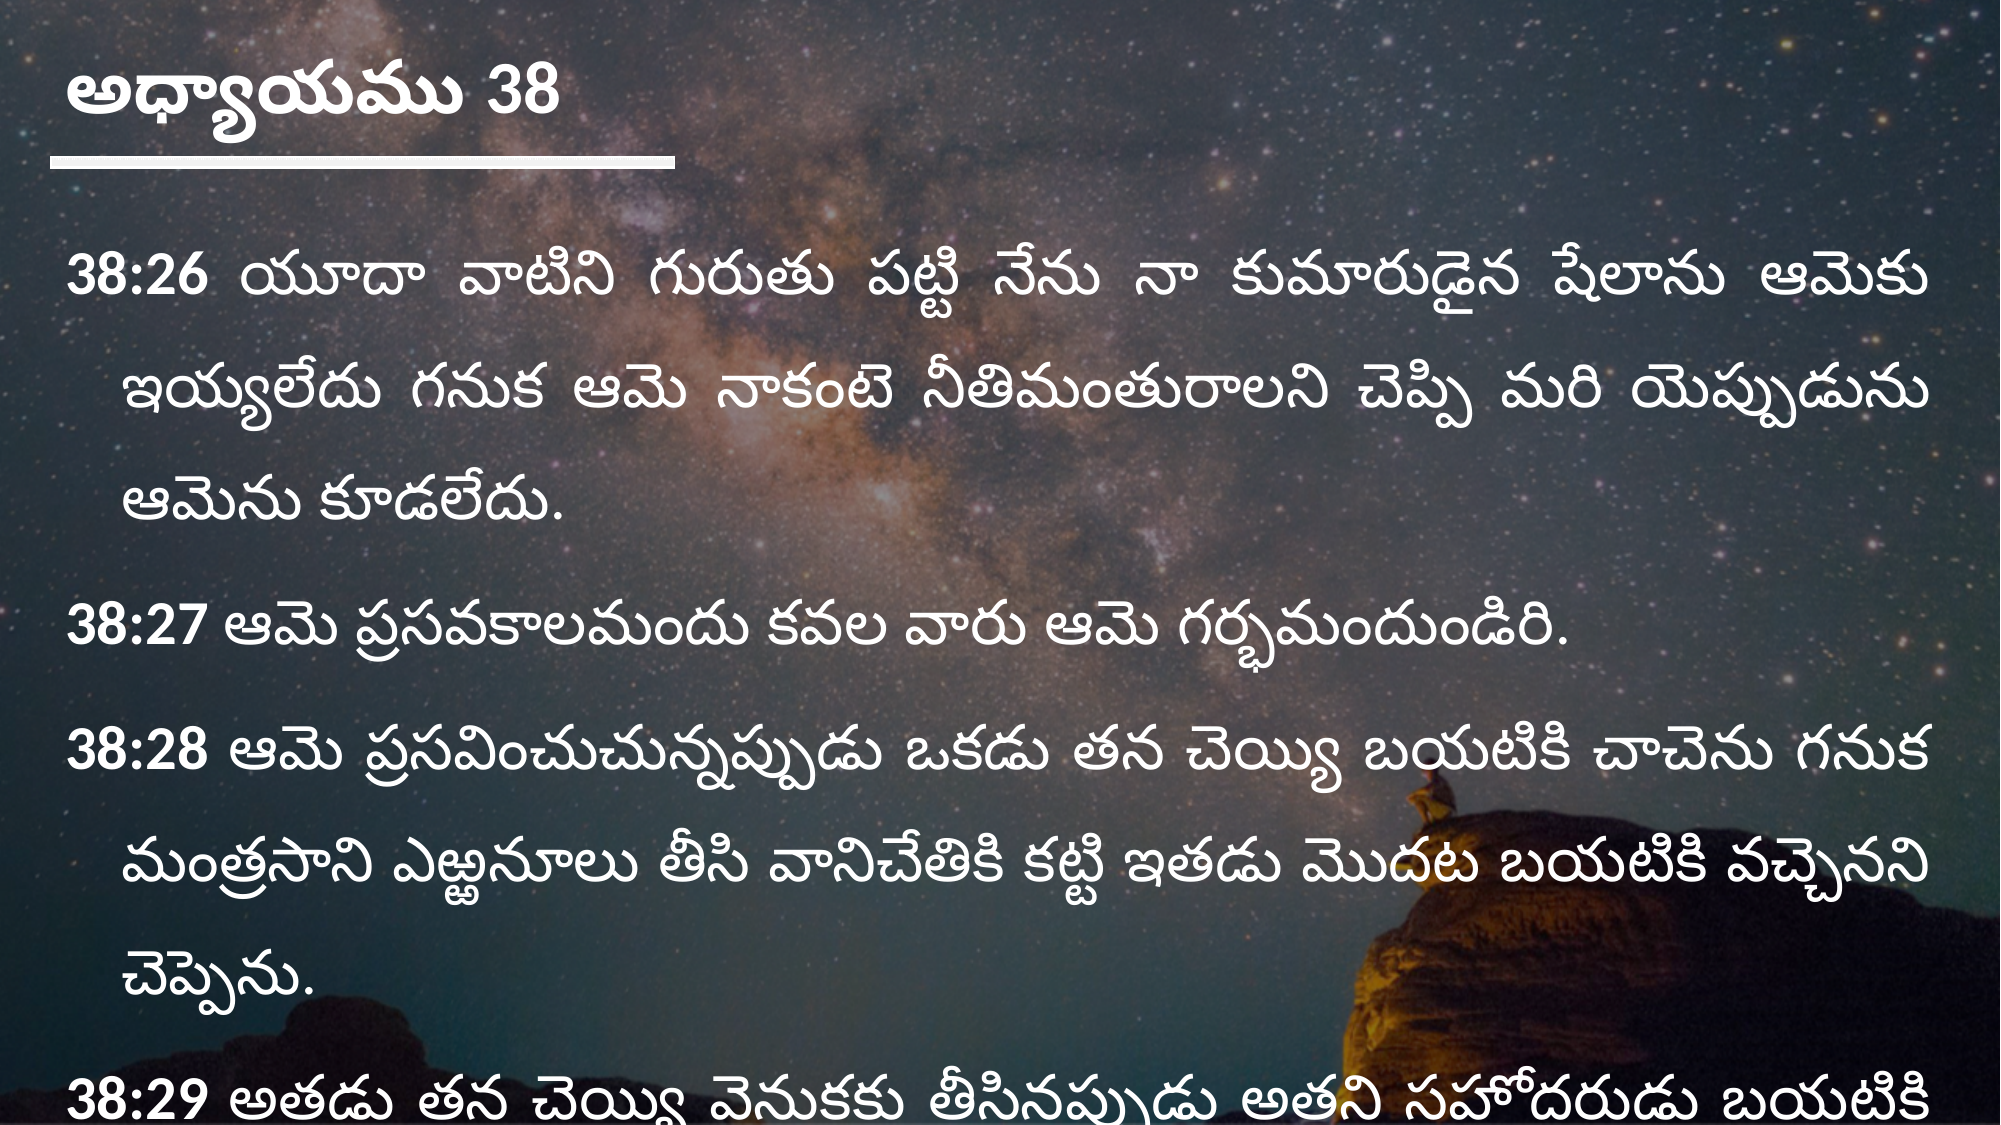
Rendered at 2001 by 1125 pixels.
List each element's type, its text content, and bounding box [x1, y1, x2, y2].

picture [0, 0, 2000, 1125]
title అధ్యాయము 38 [50, 0, 1925, 167]
list 38:26 యూదా వాటిని గురుతు పట్టి నేను నా కుమారుడైన షేలాను ఆమెకు ఇయ్యలేదు గనుక ఆమె నాకంటె నీతిమంతురాలని చెప్పి మరి యెప్పుడును ఆమెను కూడలేదు. 38:27 ఆమె ప్రసవకాలమందు కవల వారు ఆమె గర్భమందుండిరి. 38:28 ఆమె ప్రసవించుచున్నప్పుడు ఒకడు తన చెయ్యి బయటికి చాచెను గనుక మంత్రసాని ఎఱ్ఱనూలు తీసి వానిచేతికి కట్టి ఇతడు మొదట బయటికి వచ్చెనని చెప్పెను. 38:29 అతడు తన చెయ్యి వెనుకకు తీసినప్పుడు అతని సహోదరుడు బయటికి వచ్చెను. అప్పుడామె నీవేల భేదించుకొని వచ్చితివనెను. అందుచేత అతనికి పెరెసు అను పేరు పెట్టబడెను. [50, 187, 1946, 1063]
